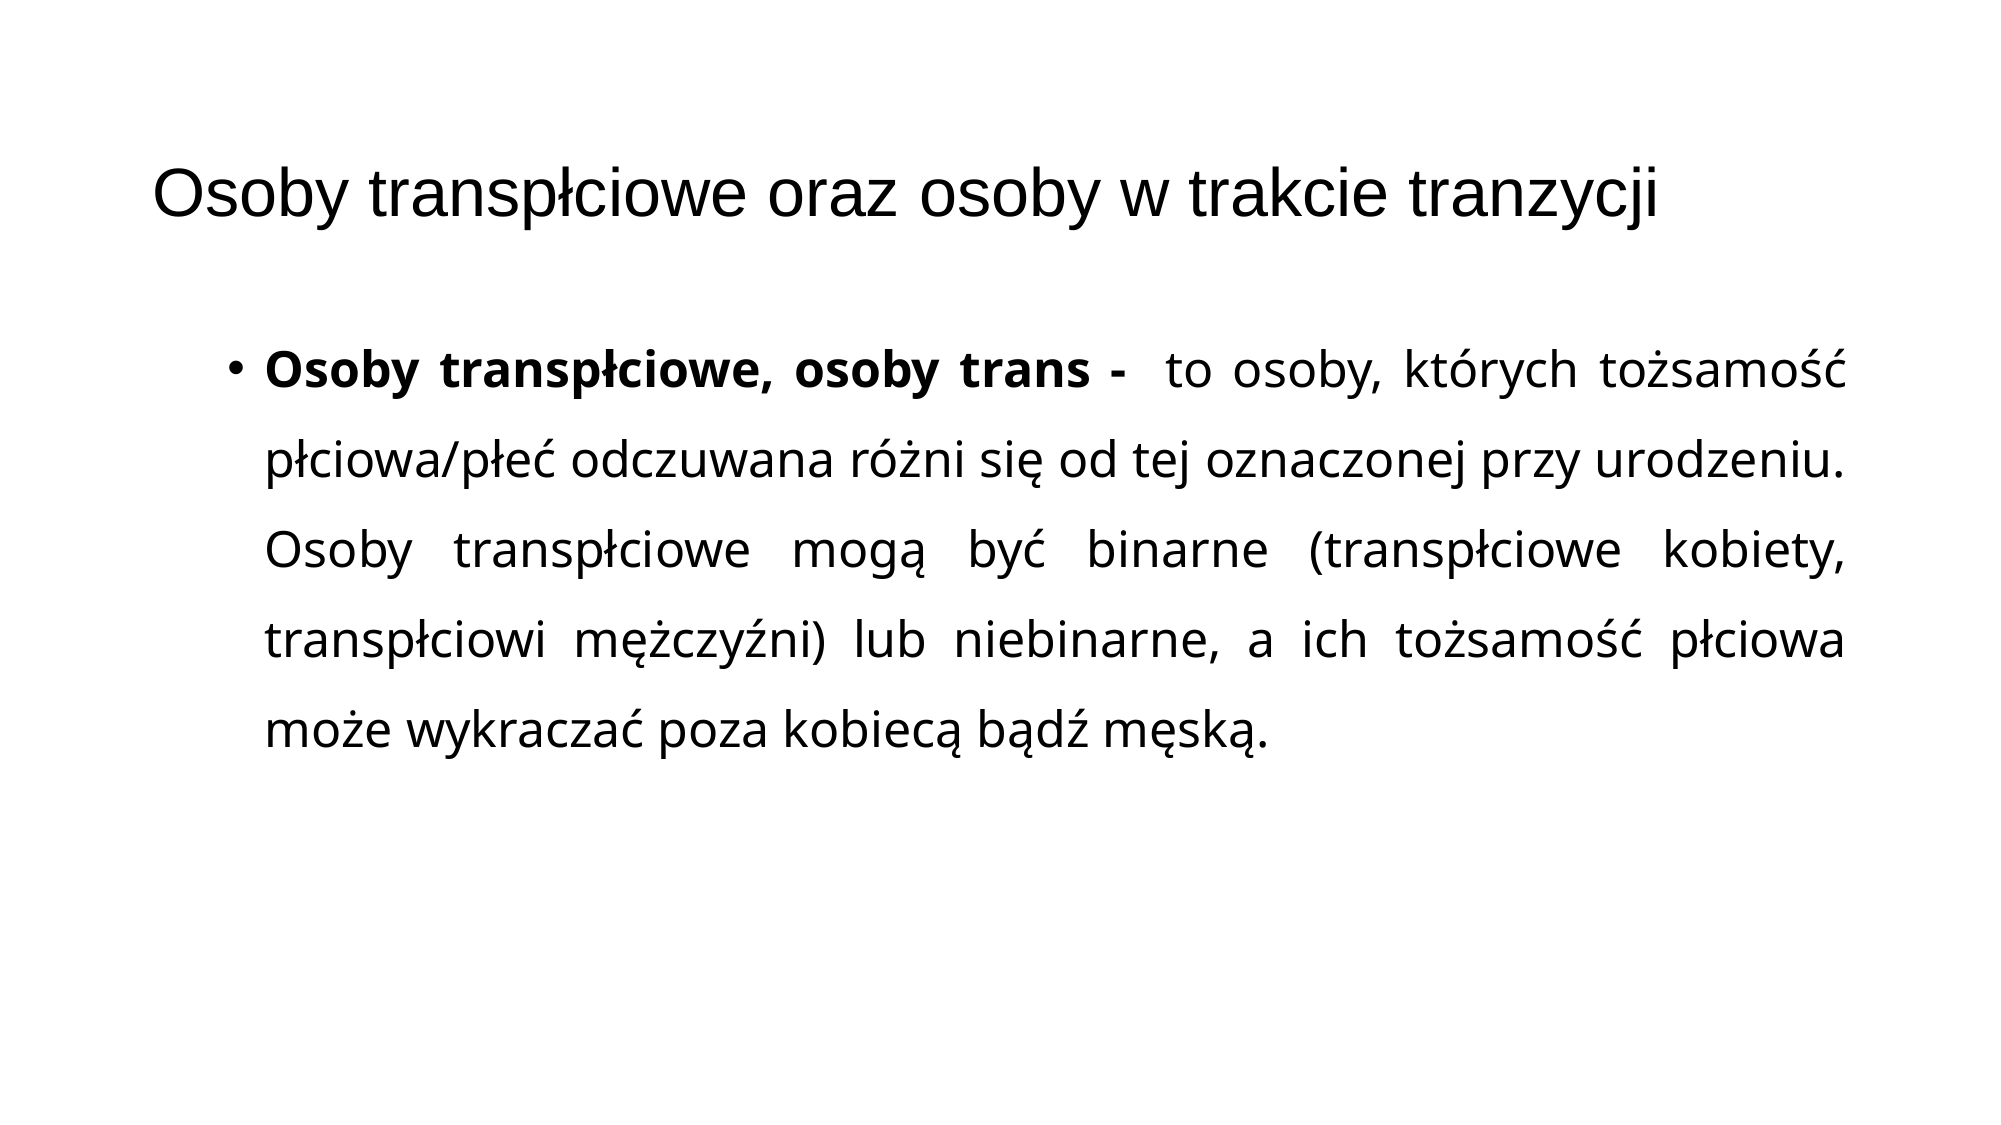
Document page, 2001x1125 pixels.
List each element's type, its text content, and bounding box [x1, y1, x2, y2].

title Osoby transpłciowe oraz osoby w trakcie tranzycji [137, 59, 1863, 278]
list Osoby transpłciowe, osoby trans - to osoby, których tożsamość płciowa/płeć odczuwana różni się od tej oznaczonej przy urodzeniu. Osoby transpłciowe mogą być binarne (transpłciowe kobiety, transpłciowi mężczyźni) lub niebinarne, a ich tożsamość płciowa może wykraczać poza kobiecą bądź męską. [137, 299, 1863, 1014]
